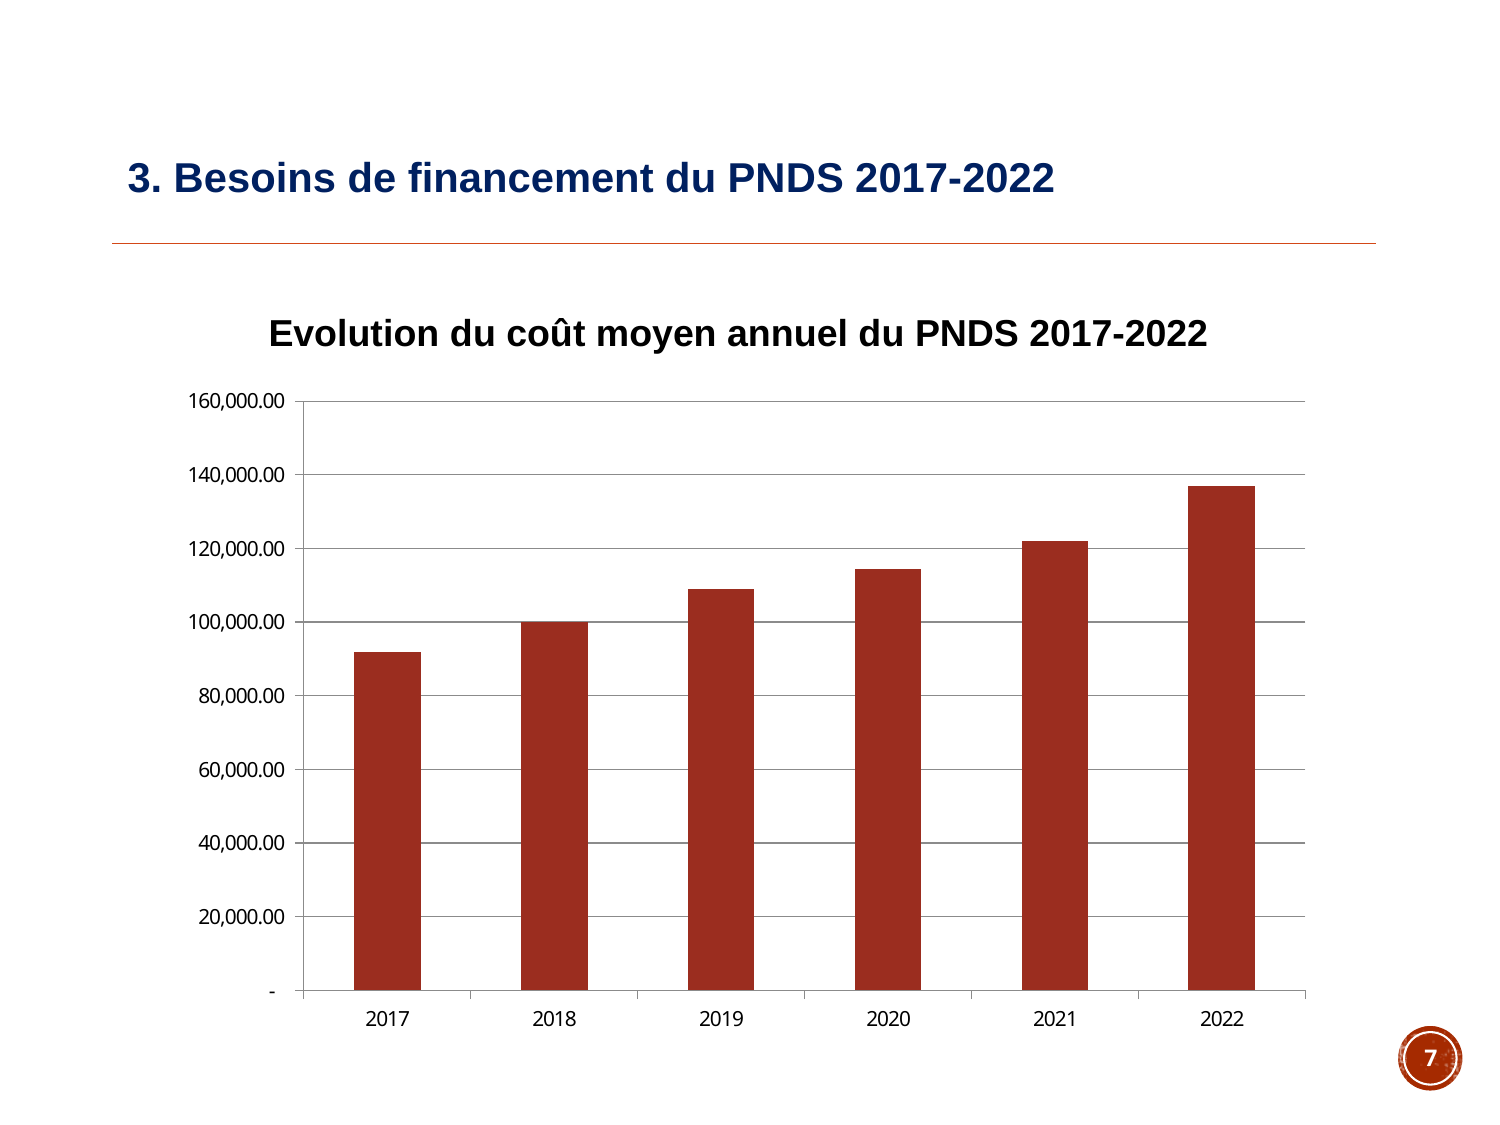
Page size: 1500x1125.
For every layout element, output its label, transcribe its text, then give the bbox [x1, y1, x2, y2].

slide_number 7 [1391, 1028, 1471, 1089]
title 3. Besoins de financement du PNDS 2017-2022 [112, 126, 1392, 232]
text_box Evolution du coût moyen annuel du PNDS 2017-2022 [253, 301, 1235, 361]
chart [161, 375, 1328, 1046]
